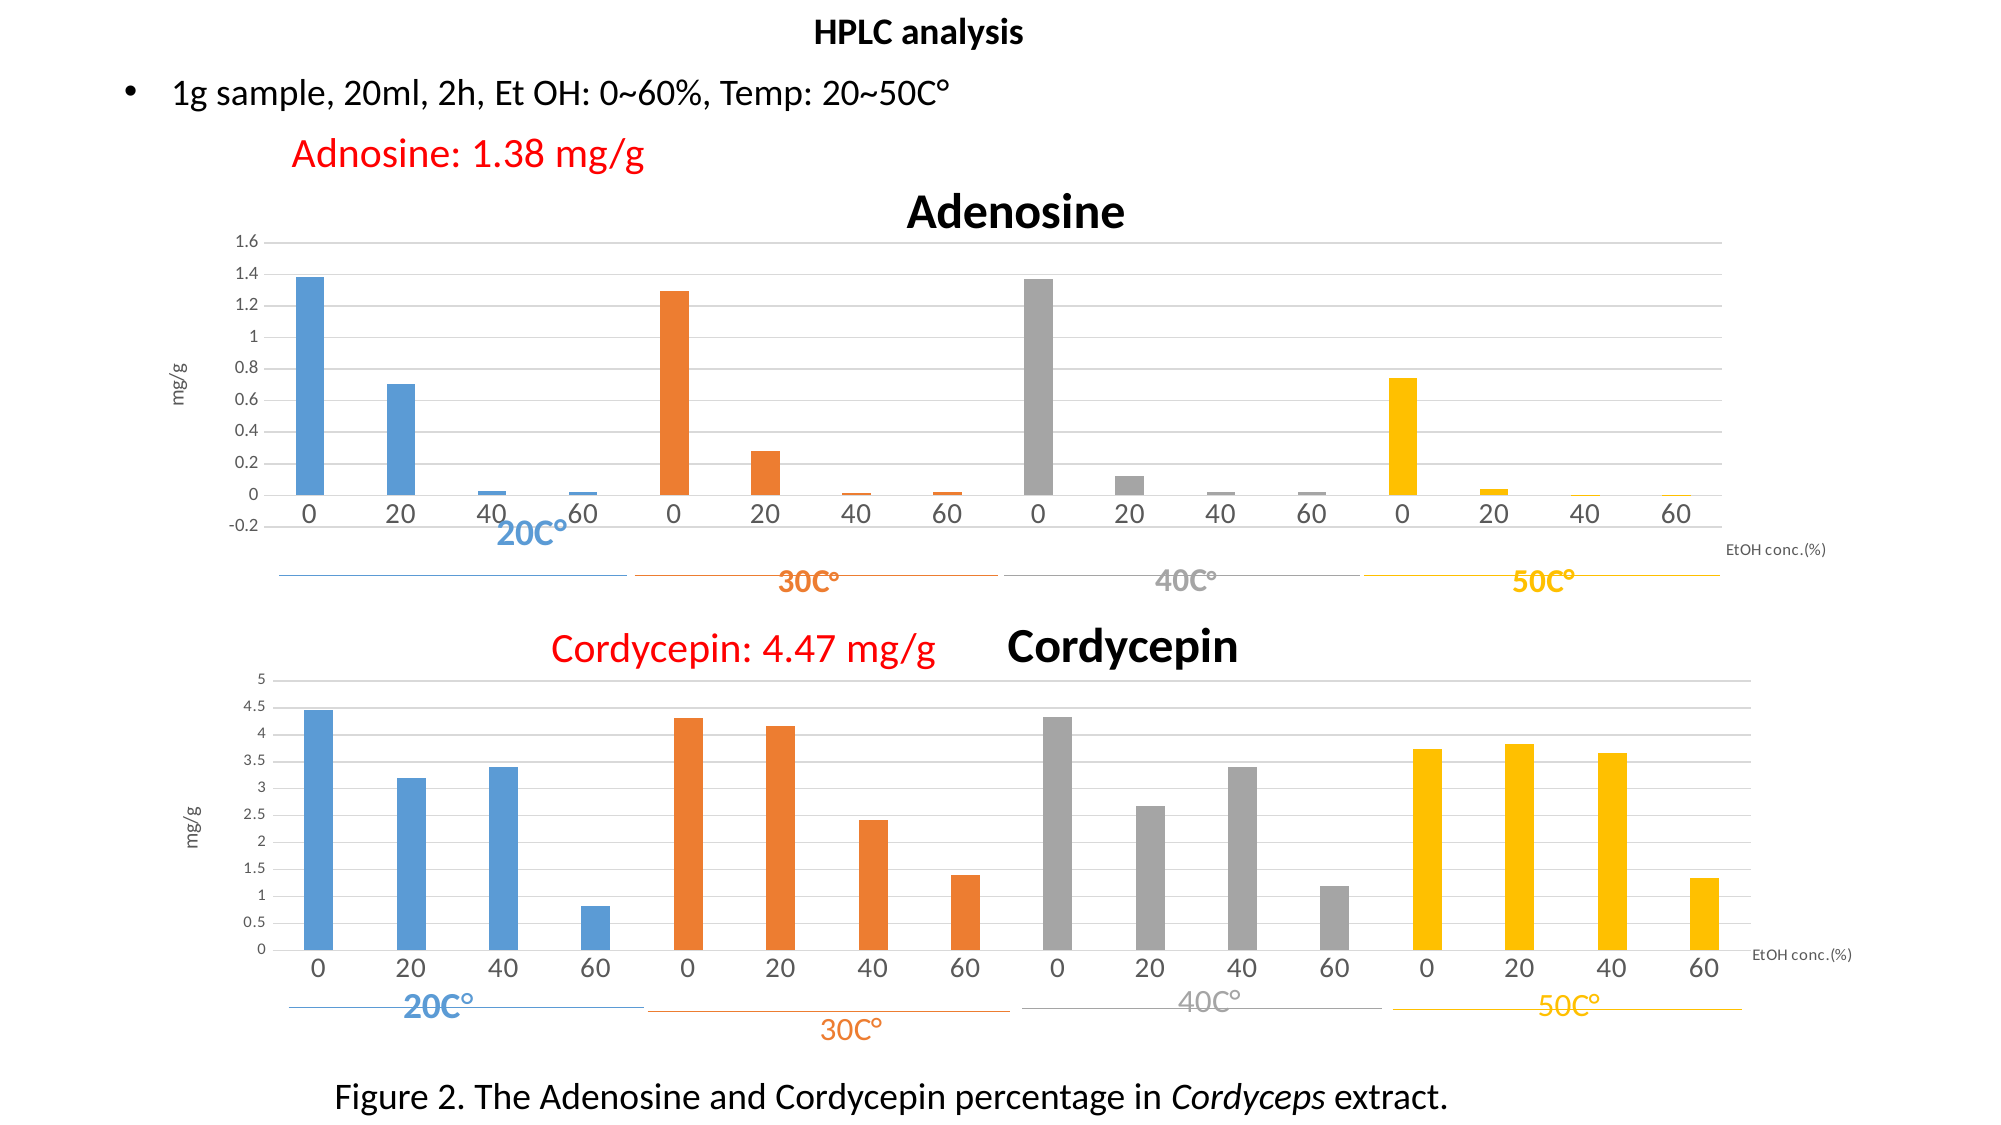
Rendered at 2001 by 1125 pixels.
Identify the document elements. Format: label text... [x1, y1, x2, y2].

text_box Figure 2. The Adenosine and Cordycepin percentage in Cordyceps extract. [319, 1064, 1464, 1125]
text_box HPLC analysis [799, 0, 1040, 60]
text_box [144, 60, 1875, 1041]
